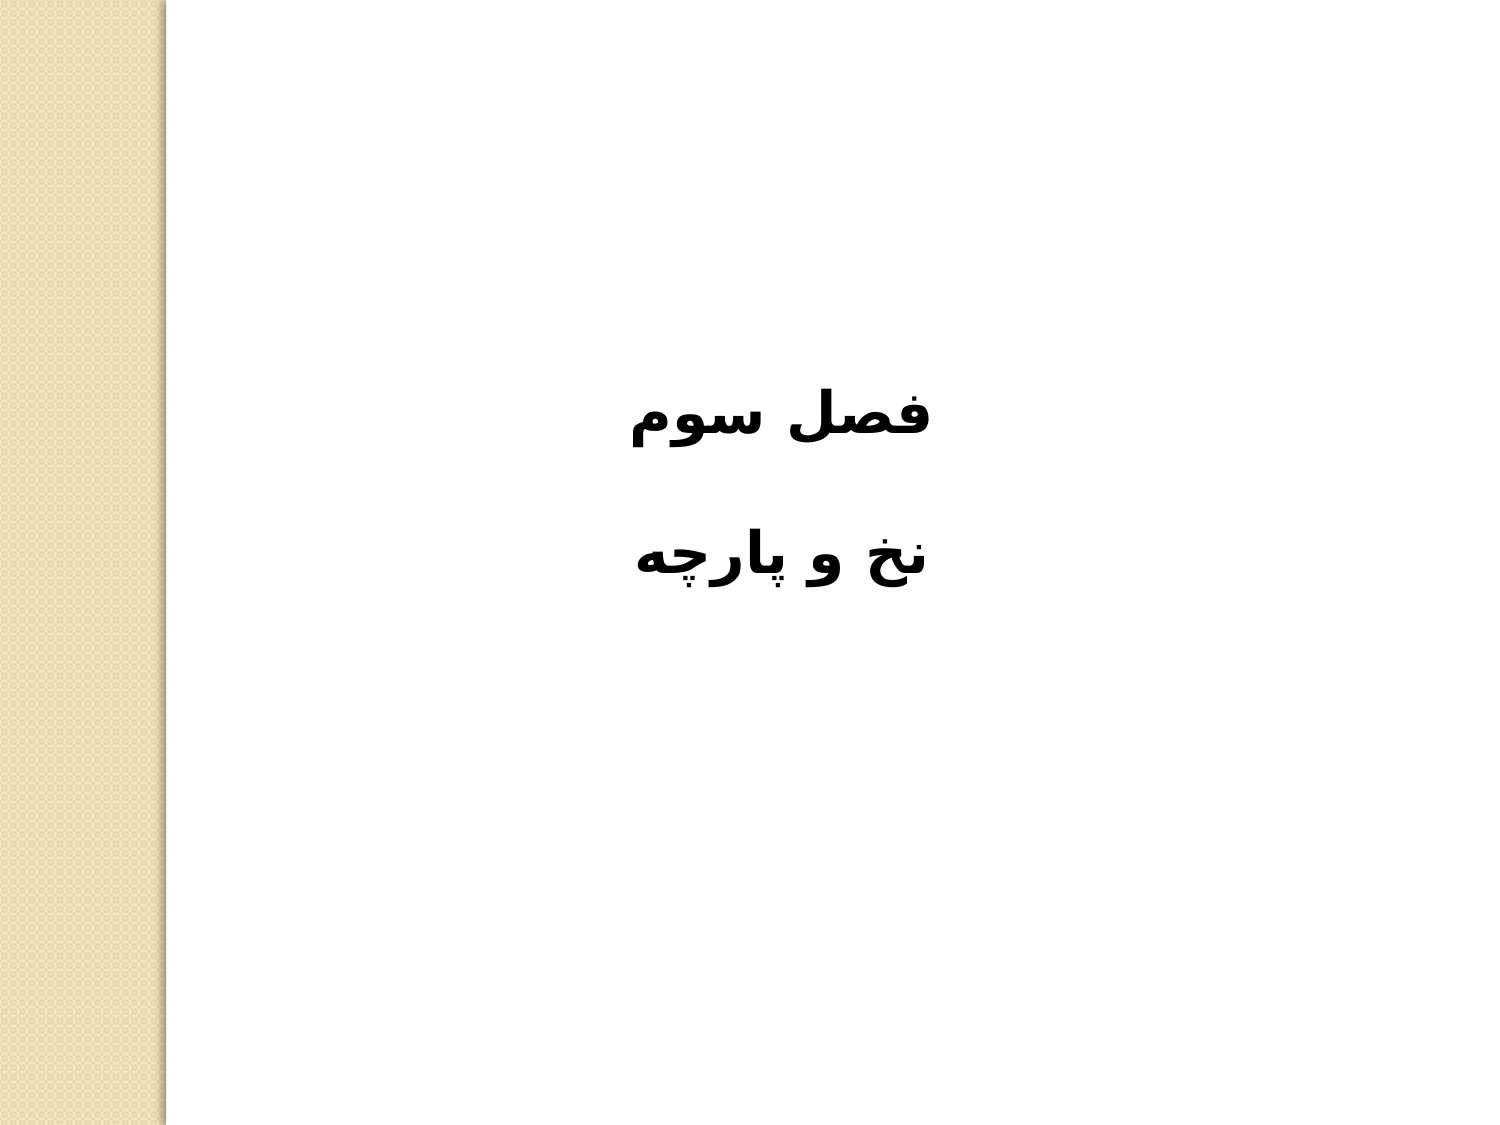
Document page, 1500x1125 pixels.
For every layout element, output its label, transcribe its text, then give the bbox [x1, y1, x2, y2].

text_box فصل سوم نخ و پارچه [46, 297, 1500, 593]
